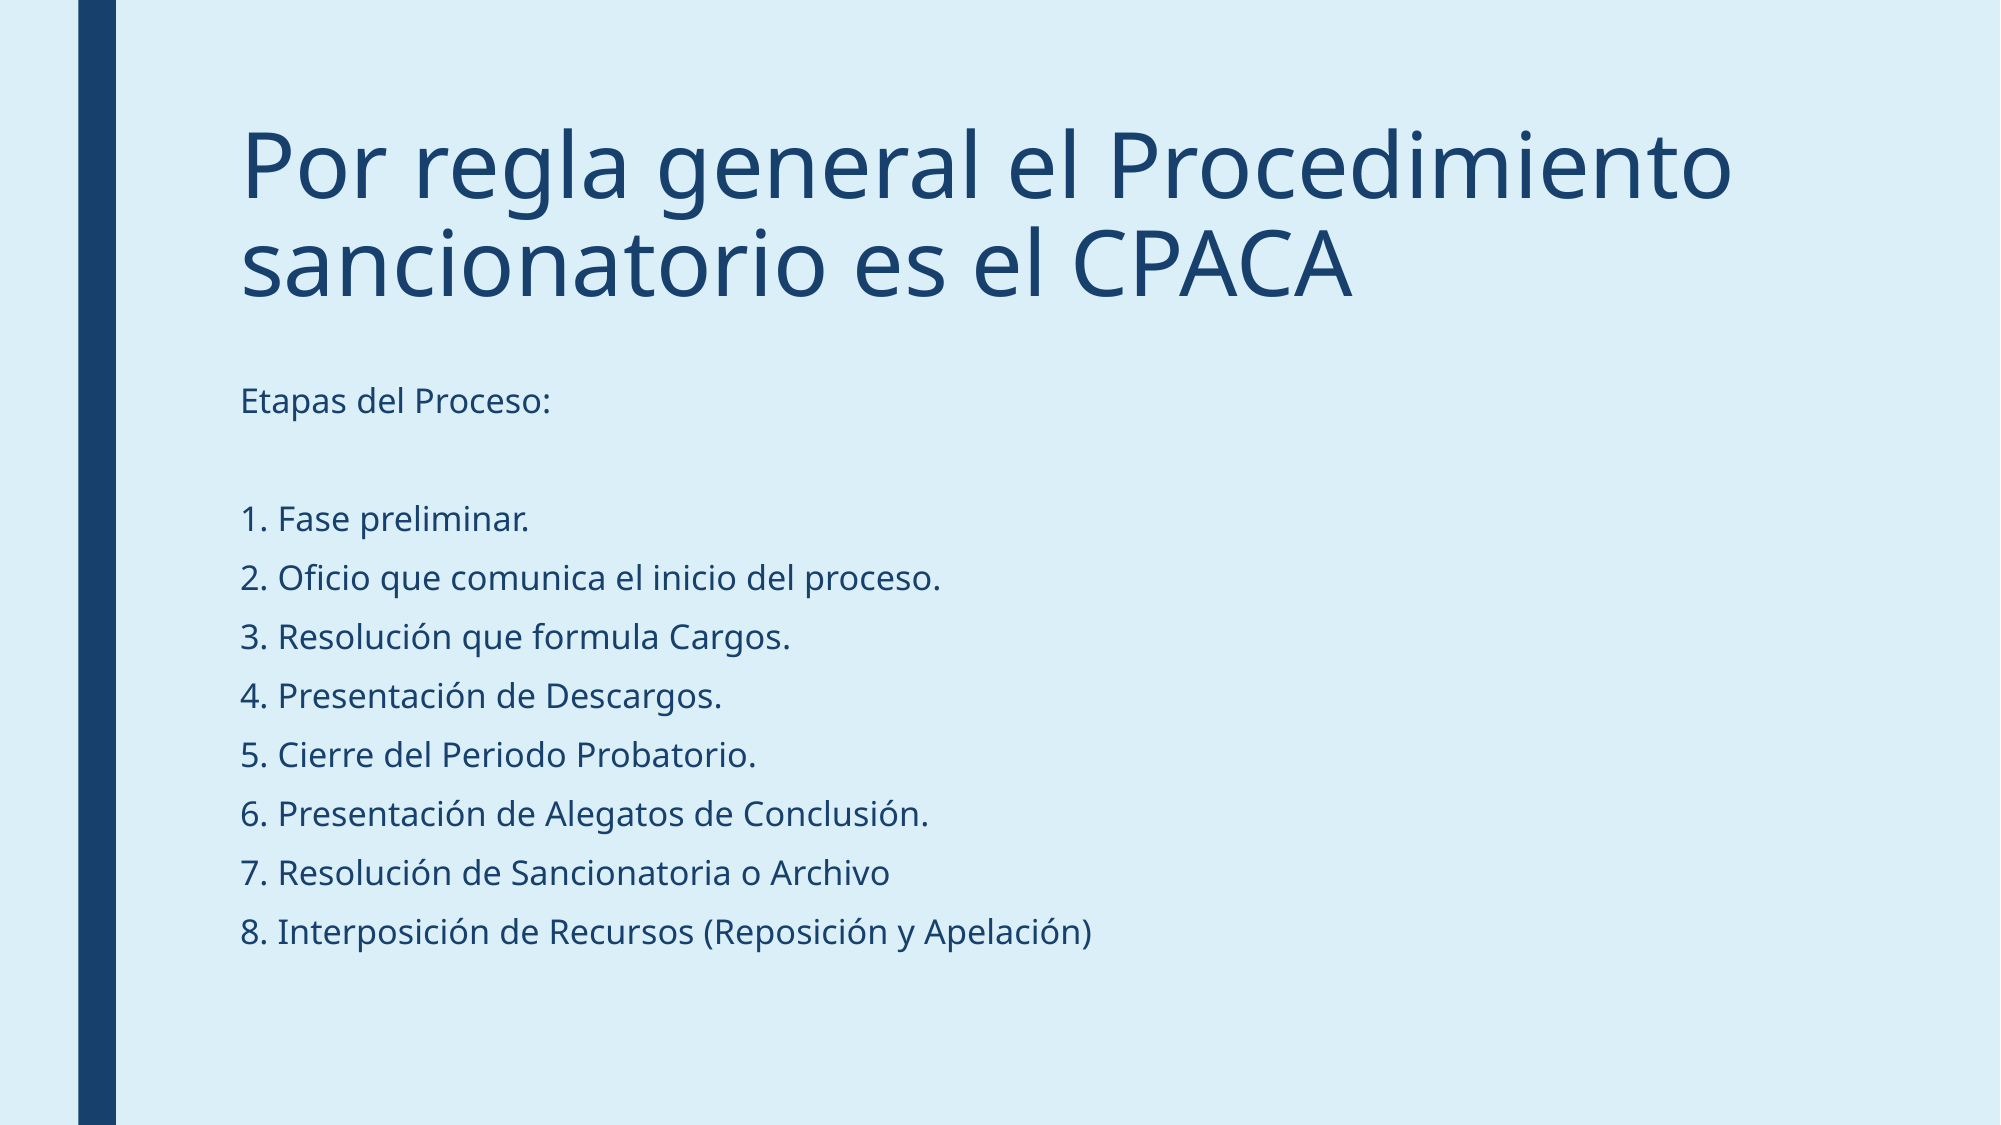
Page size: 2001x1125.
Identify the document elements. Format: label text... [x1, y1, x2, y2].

list Etapas del Proceso: 1. Fase preliminar. 2. Oficio que comunica el inicio del proceso. 3. Resolución que formula Cargos. 4. Presentación de Descargos. 5. Cierre del Periodo Probatorio. 6. Presentación de Alegatos de Conclusión. 7. Resolución de Sancionatoria o Archivo 8. Interposición de Recursos (Reposición y Apelación) [225, 375, 1800, 963]
title Por regla general el Procedimiento sancionatorio es el CPACA [225, 112, 1800, 357]
